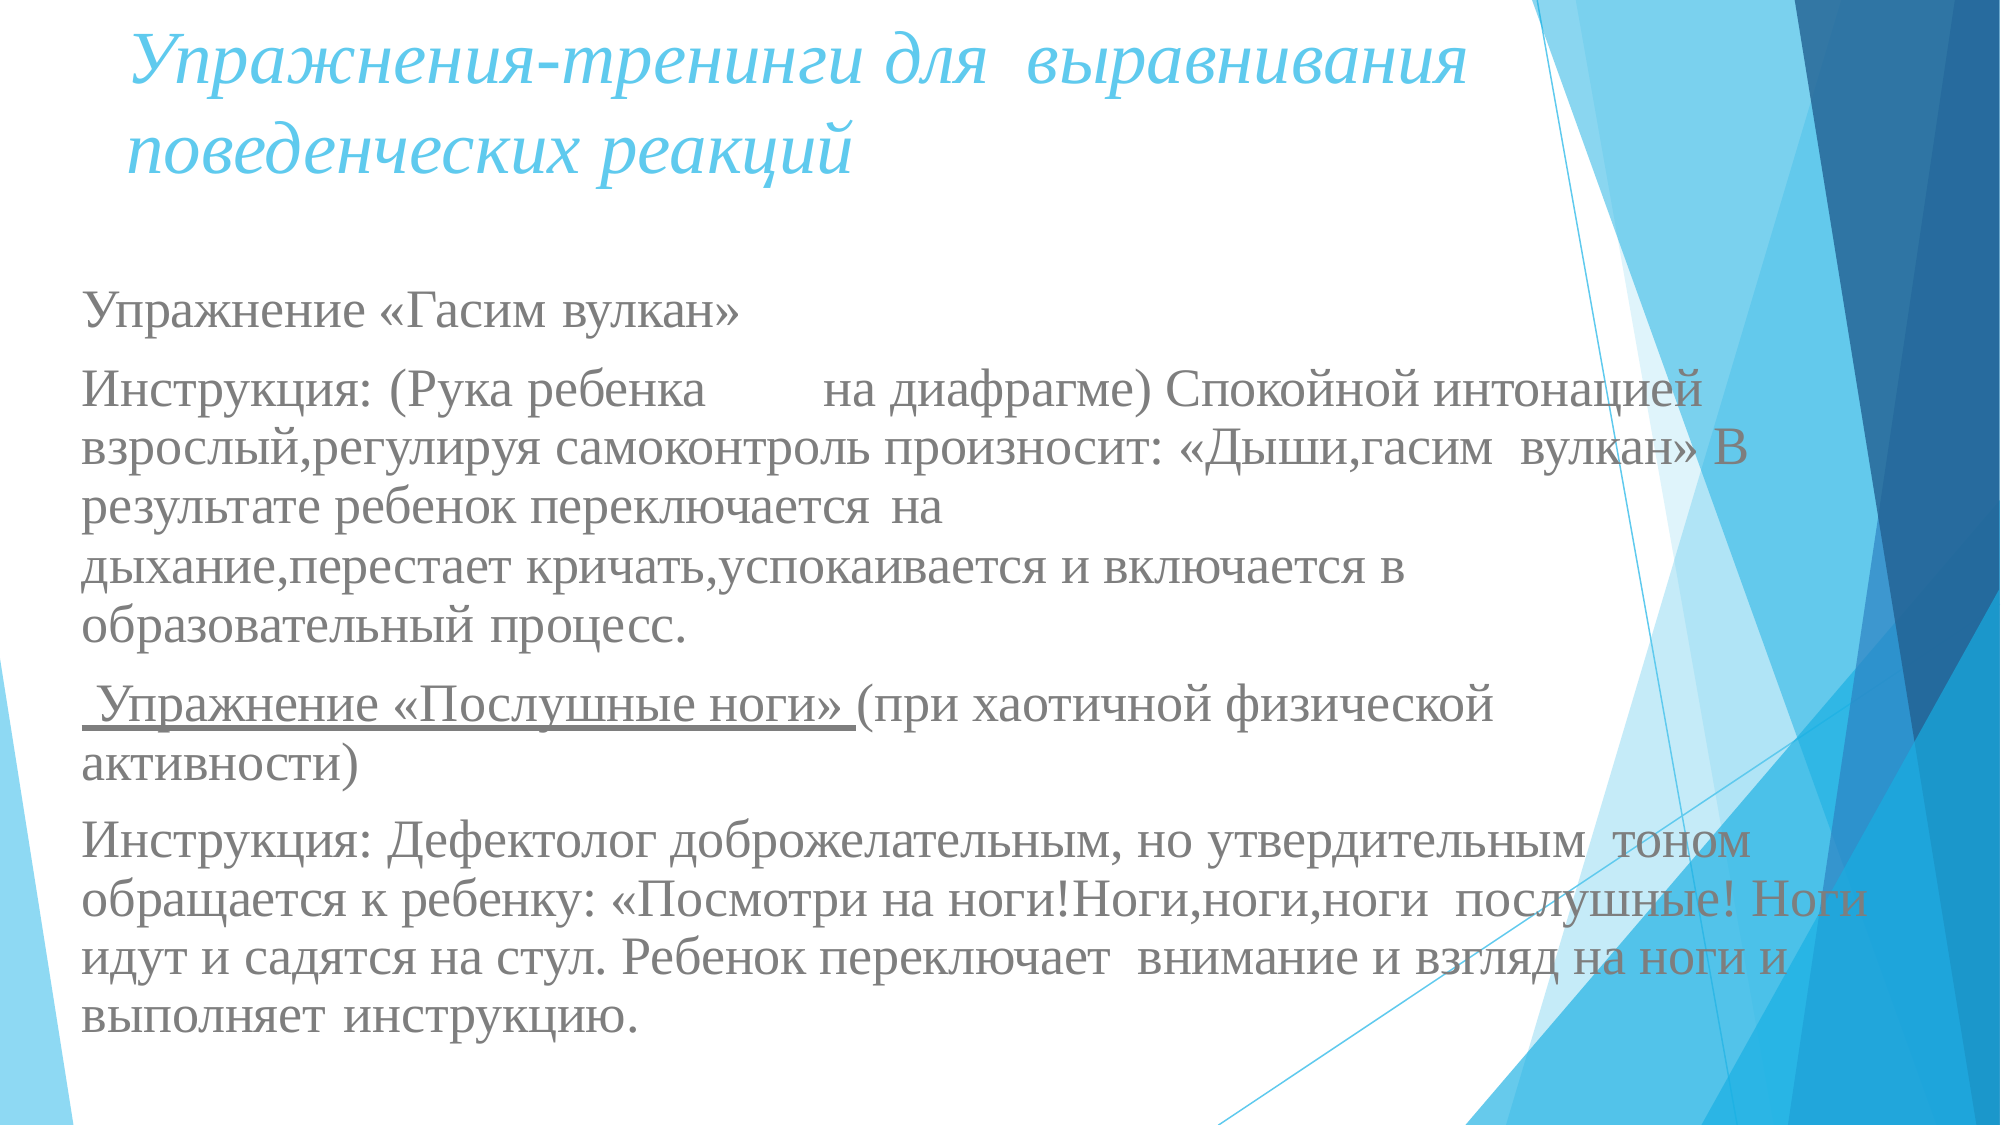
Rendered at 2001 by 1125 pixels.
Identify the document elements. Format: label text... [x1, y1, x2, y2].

text_box Упражнение «Гасим вулкан» Инструкция: (Рука ребенка на диафрагме) Спокойной интонацией взрослый,регулируя самоконтроль произносит: «Дыши,гасим вулкан» В результате ребенок переключается на дыхание,перестает кричать,успокаивается и включается в образовательный процесс. Упражнение «Послушные ноги» (при хаотичной физической активности) Инструкция: Дефектолог доброжелательным, но утвердительным тоном обращается к ребенку: «Посмотри на ноги!Ноги,ноги,ноги послушные! Ноги идут и садятся на стул. Ребенок переключает внимание и взгляд на ноги и выполняет инструкцию. [79, 257, 1876, 1045]
title Упражнения-тренинги для выравнивания поведенческих реакций [124, 6, 1483, 197]
